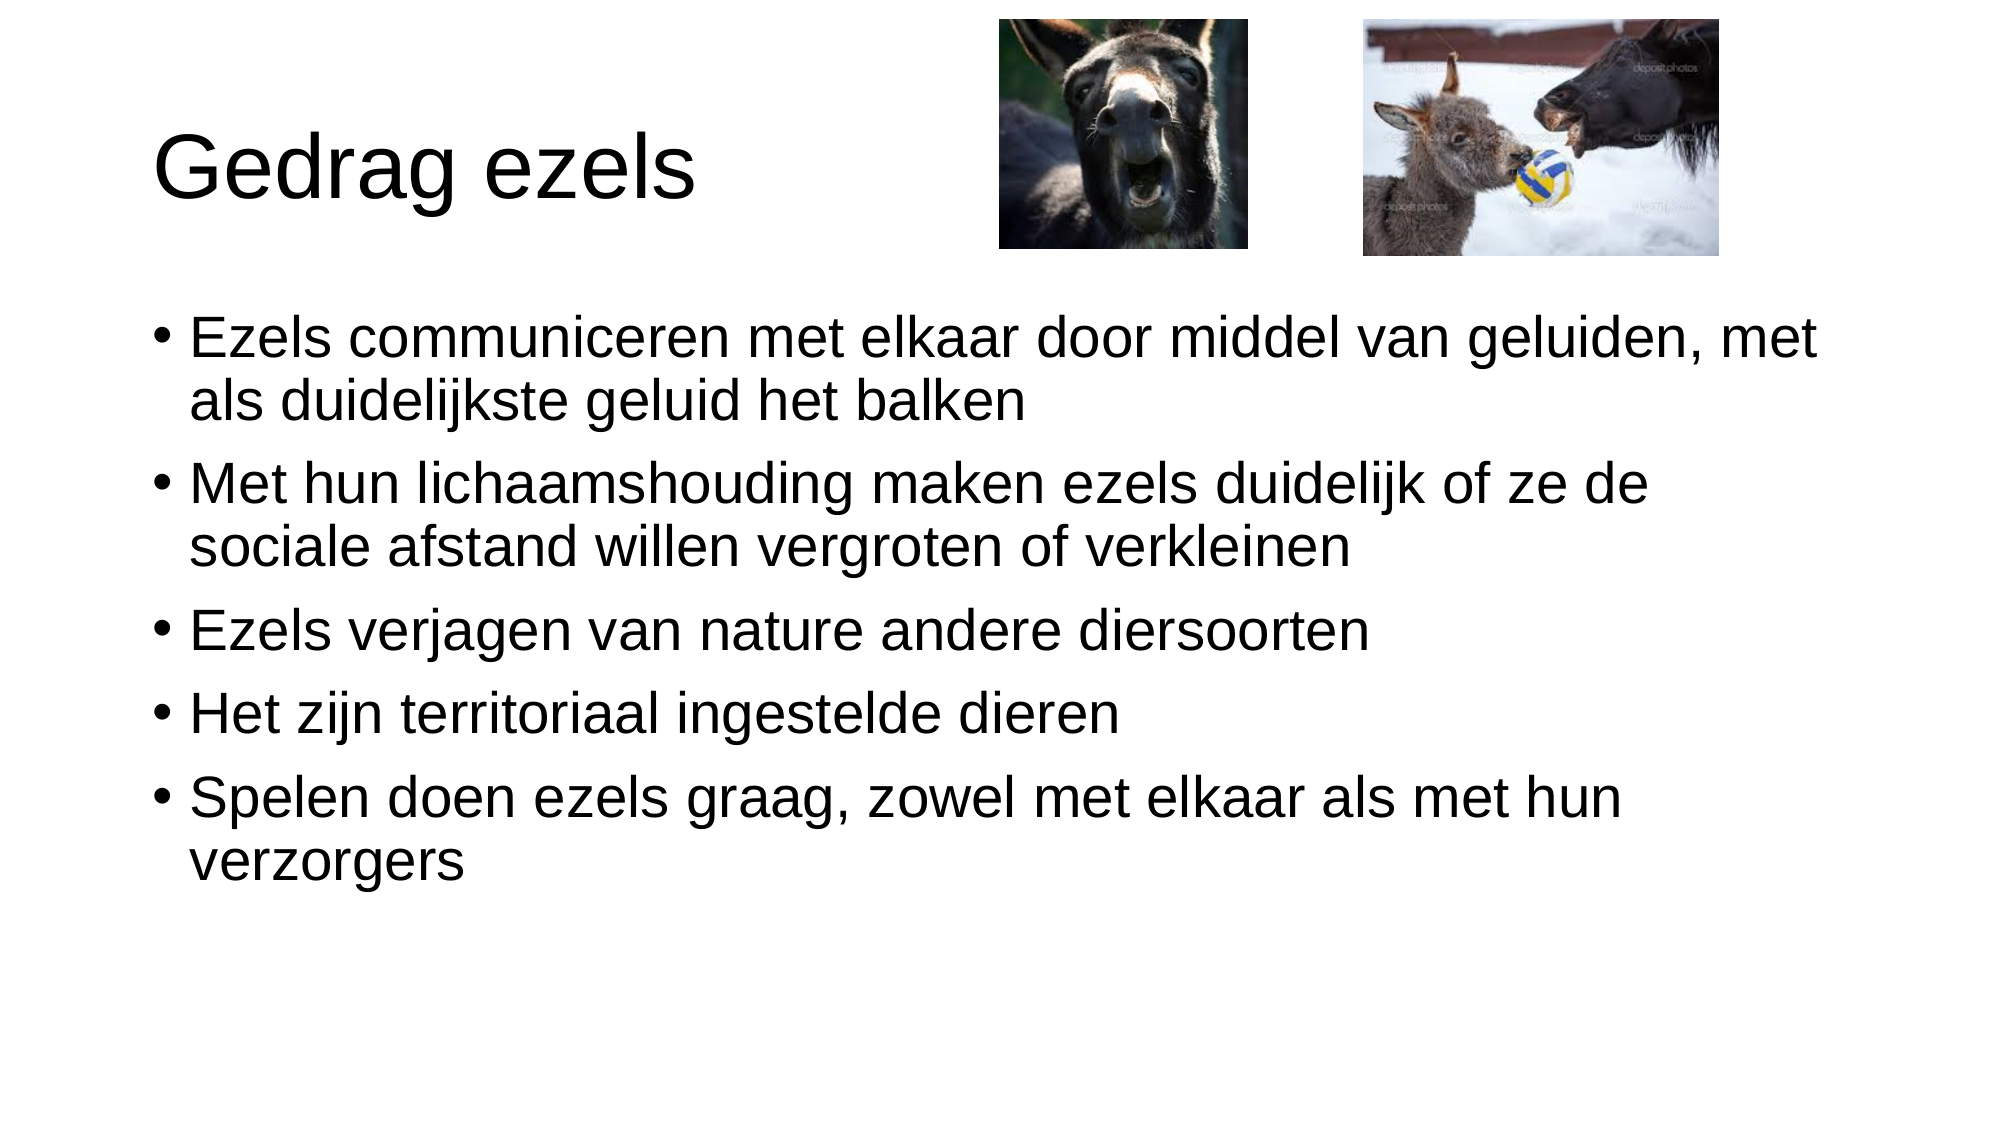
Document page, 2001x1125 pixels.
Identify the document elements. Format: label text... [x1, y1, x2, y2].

title Gedrag ezels [137, 59, 1863, 278]
list Ezels communiceren met elkaar door middel van geluiden, met als duidelijkste geluid het balken Met hun lichaamshouding maken ezels duidelijk of ze de sociale afstand willen vergroten of verkleinen Ezels verjagen van nature andere diersoorten Het zijn territoriaal ingestelde dieren Spelen doen ezels graag, zowel met elkaar als met hun verzorgers [137, 299, 1863, 1014]
picture [1363, 19, 1719, 256]
picture [999, 19, 1248, 250]
